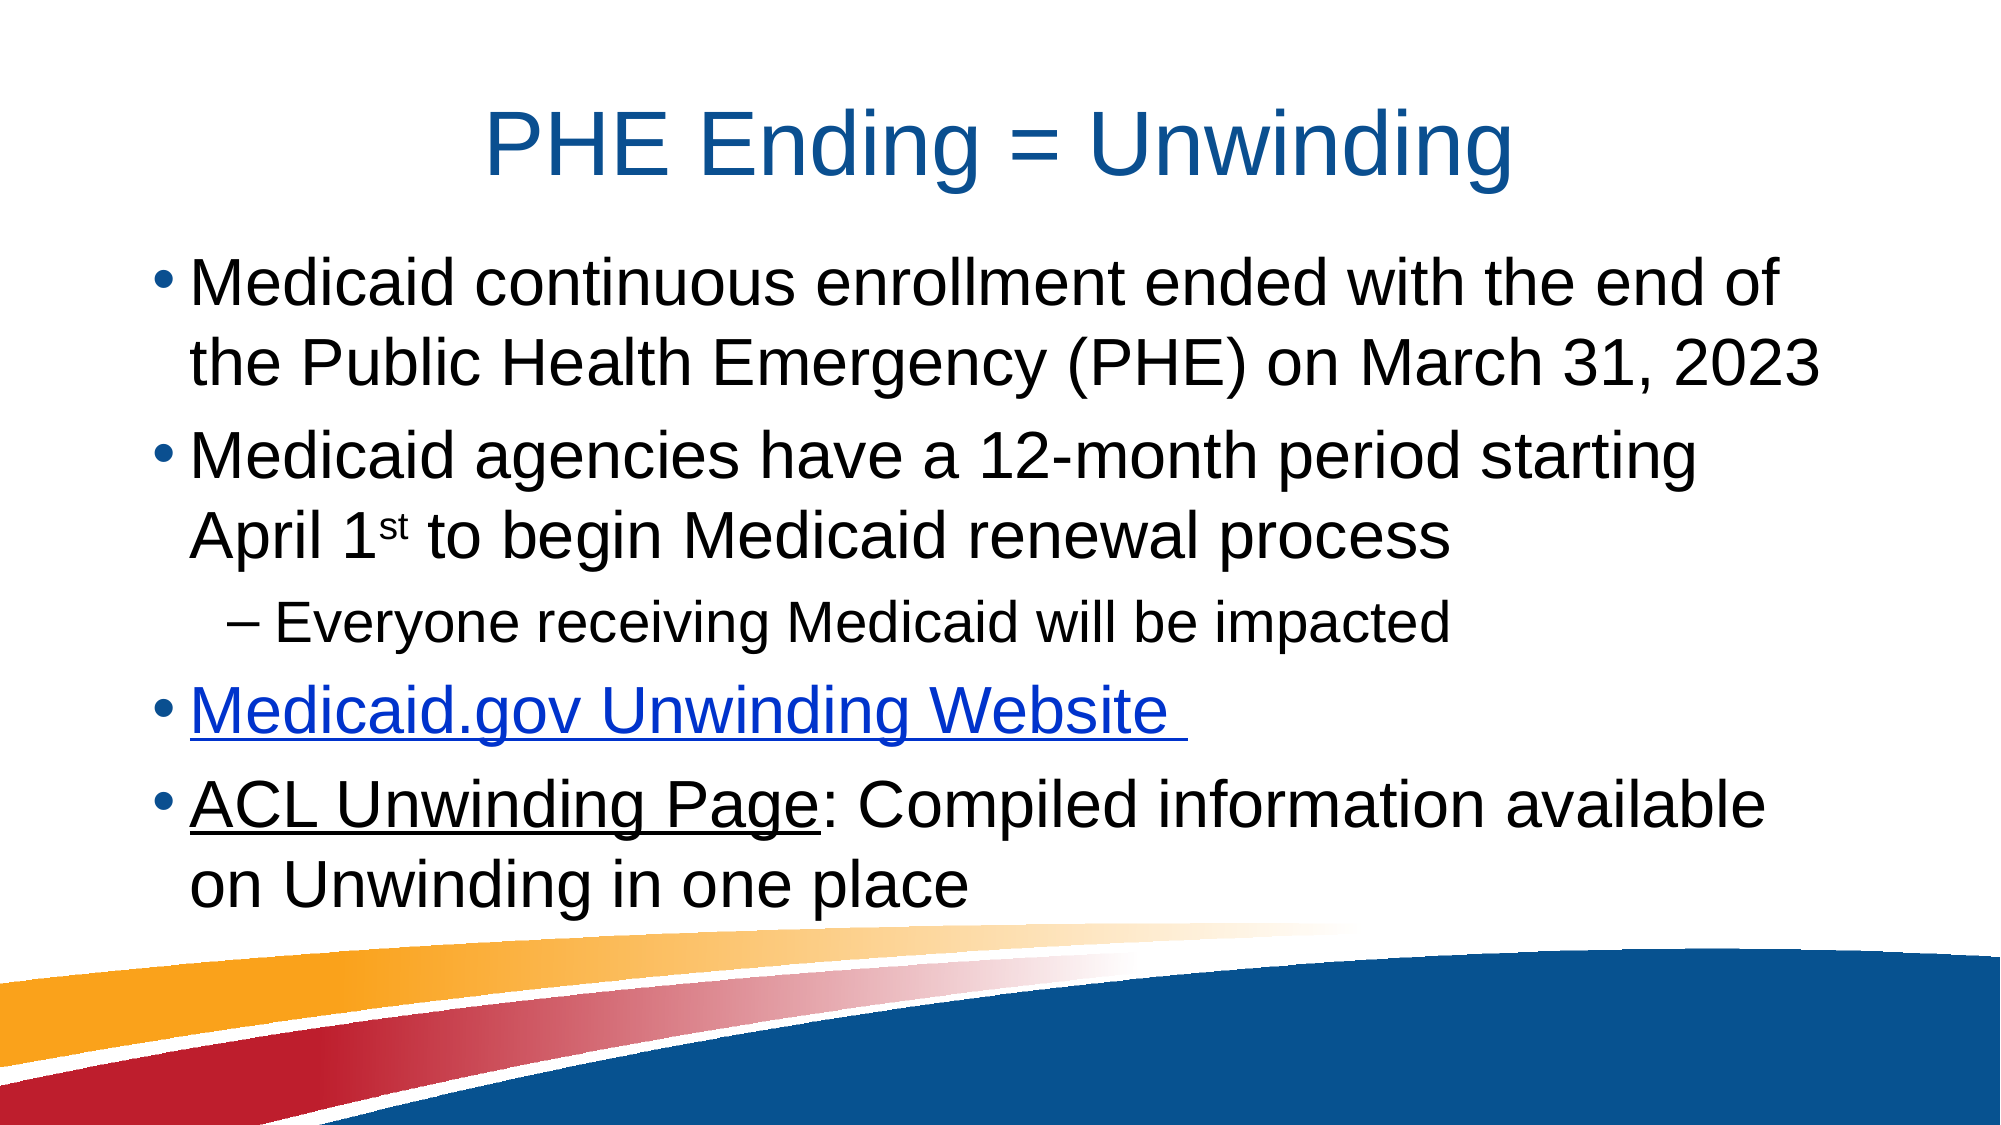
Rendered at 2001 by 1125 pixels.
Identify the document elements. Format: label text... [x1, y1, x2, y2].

picture [0, 887, 2000, 1125]
title PHE Ending = Unwinding [99, 45, 1900, 233]
list Medicaid continuous enrollment ended with the end of the Public Health Emergency (PHE) on March 31, 2023 Medicaid agencies have a 12-month period starting April 1st to begin Medicaid renewal process Everyone receiving Medicaid will be impacted Medicaid.gov Unwinding Website ACL Unwinding Page: Compiled information available on Unwinding in one place [137, 231, 1863, 938]
